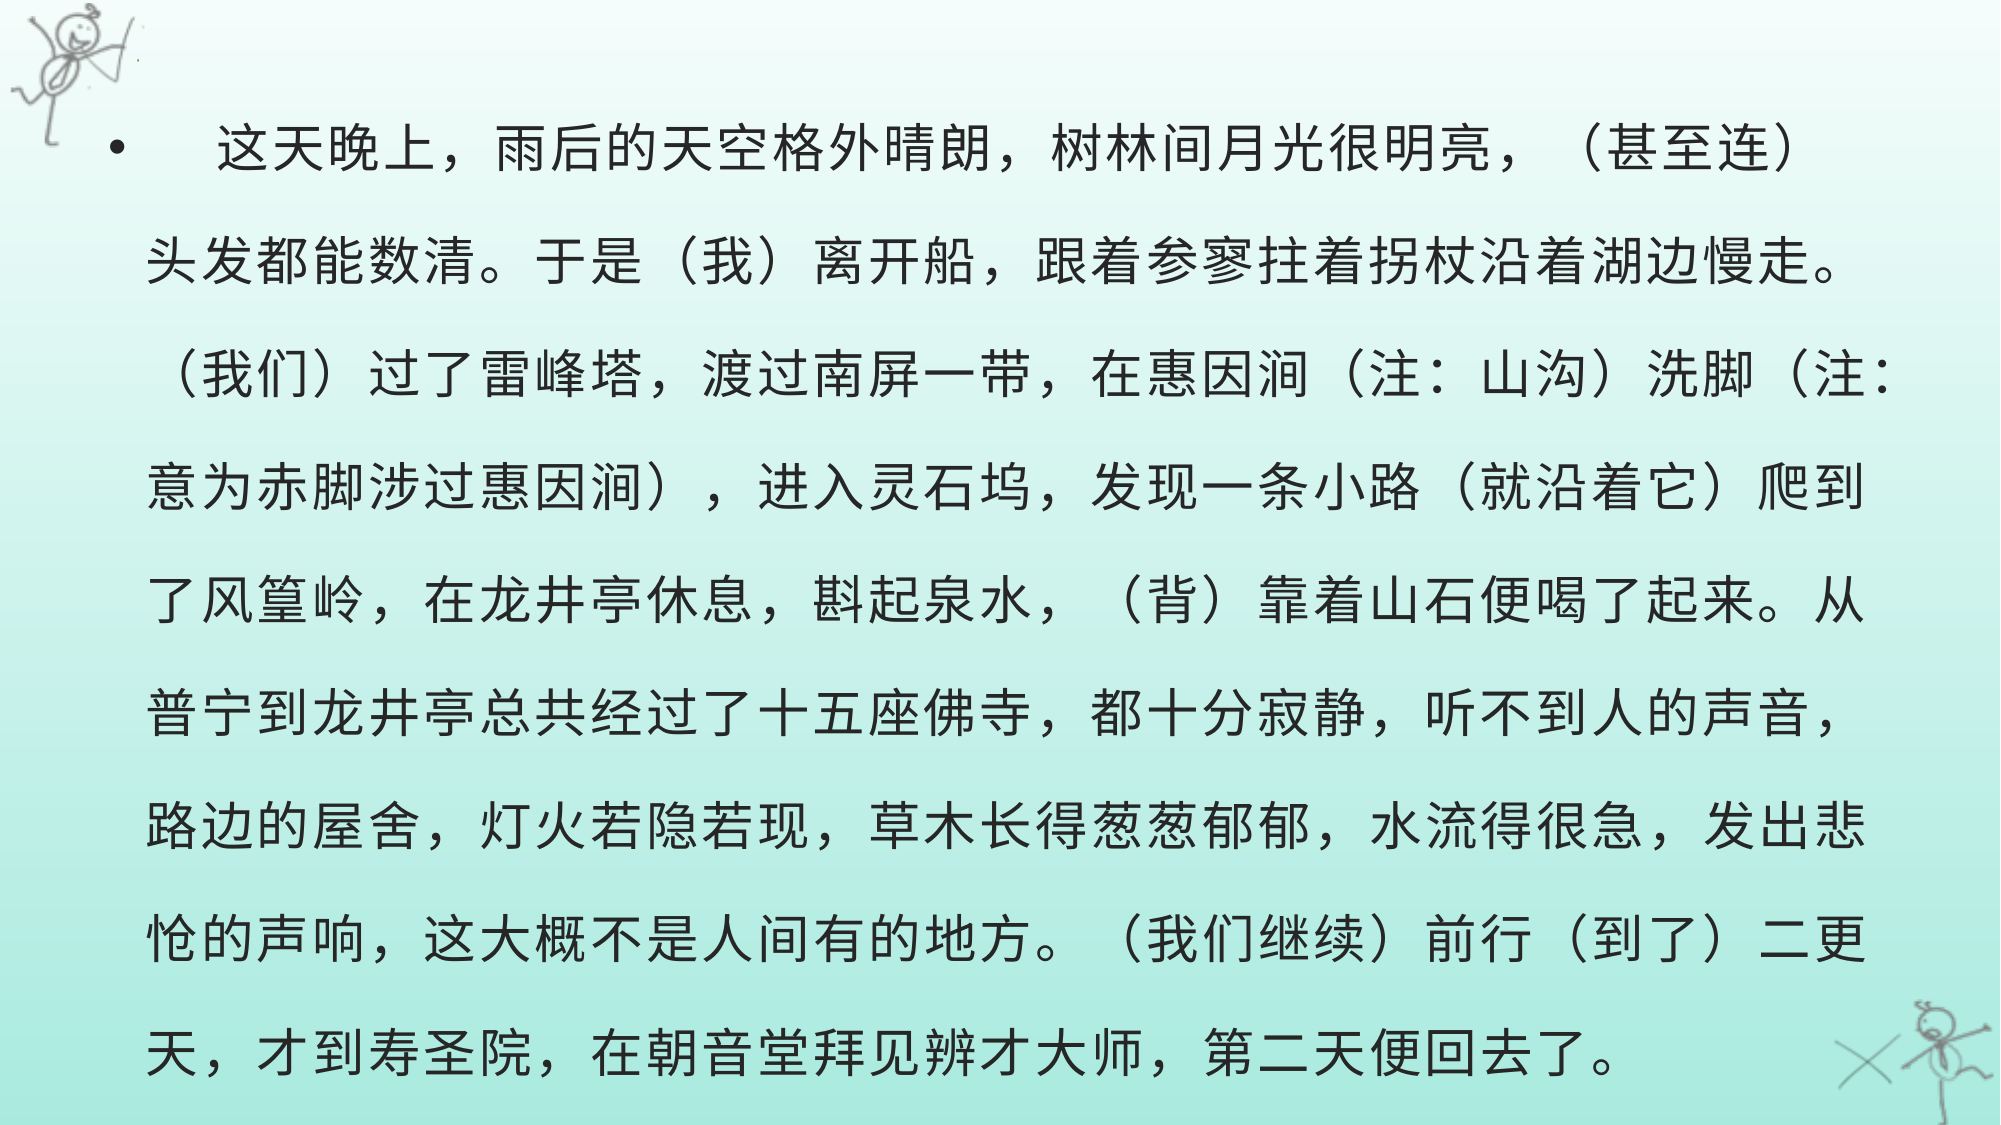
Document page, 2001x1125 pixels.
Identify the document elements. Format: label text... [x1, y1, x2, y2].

picture [10, 3, 1994, 1125]
list 这天晚上，雨后的天空格外晴朗，树林间月光很明亮，（甚至连）头发都能数清。于是（我）离开船，跟着参寥拄着拐杖沿着湖边慢走。（我们）过了雷峰塔，渡过南屏一带，在惠因涧（注：山沟）洗脚（注：意为赤脚涉过惠因涧），进入灵石坞，发现一条小路（就沿着它）爬到了风篁岭，在龙井亭休息，斟起泉水，（背）靠着山石便喝了起来。从普宁到龙井亭总共经过了十五座佛寺，都十分寂静，听不到人的声音，路边的屋舍，灯火若隐若现，草木长得葱葱郁郁，水流得很急，发出悲怆的声响，这大概不是人间有的地方。（我们继续）前行（到了）二更天，才到寿圣院，在朝音堂拜见辨才大师，第二天便回去了。 [93, 56, 1891, 1093]
